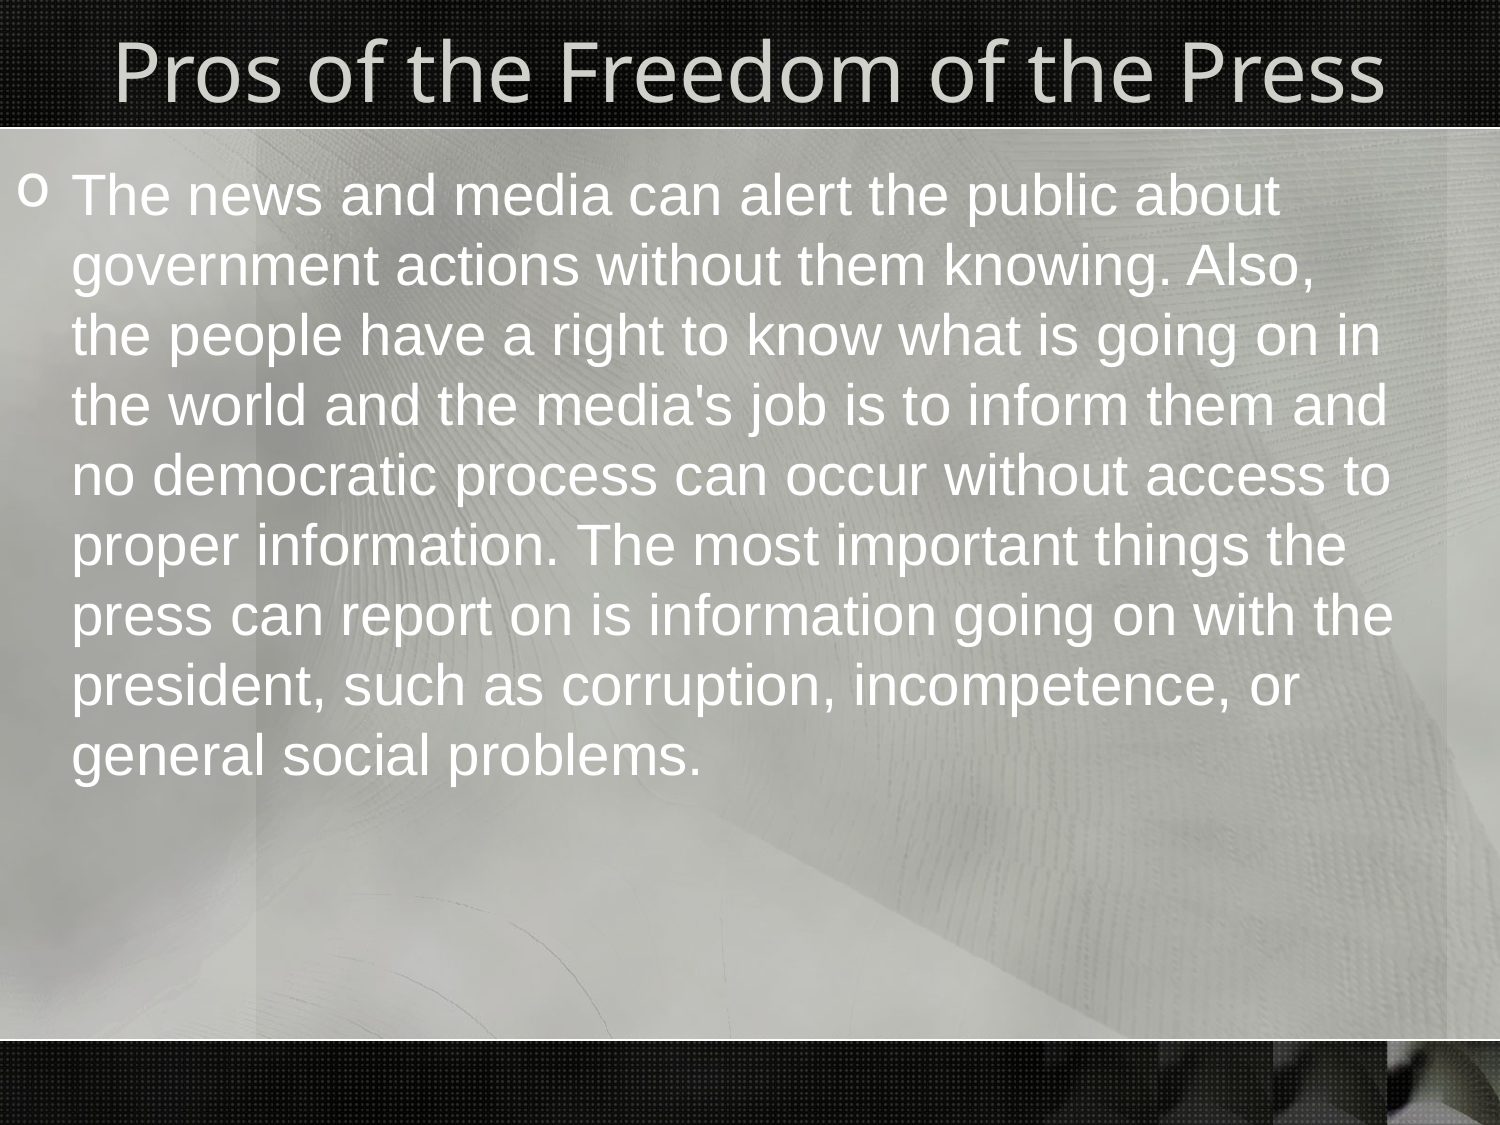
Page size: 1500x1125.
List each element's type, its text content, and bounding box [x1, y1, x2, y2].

list The news and media can alert the public about government actions without them knowing. Also, the people have a right to know what is going on in the world and the media's job is to inform them and no democratic process can occur without access to proper information. The most important things the press can report on is information going on with the president, such as corruption, incompetence, or general social problems. [0, 149, 1426, 1006]
title Pros of the Freedom of the Press [74, 0, 1426, 138]
picture [0, 0, 1500, 1125]
